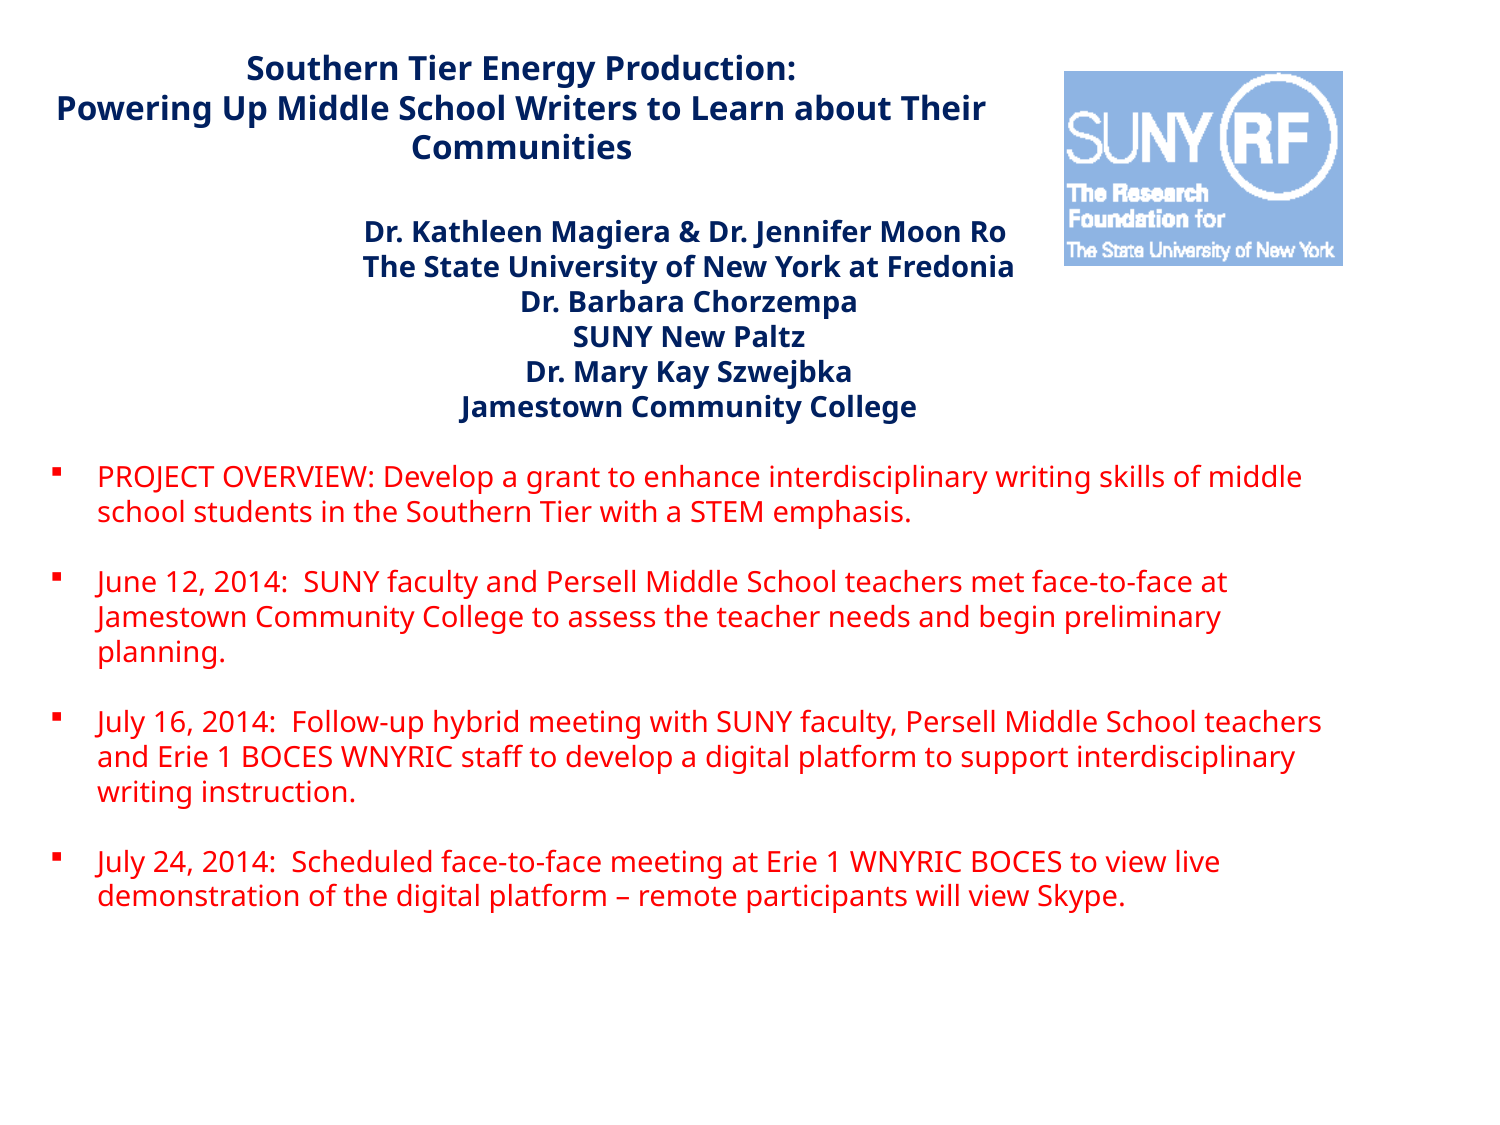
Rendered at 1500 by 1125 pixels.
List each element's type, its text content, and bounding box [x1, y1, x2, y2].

text_box Dr. Kathleen Magiera & Dr. Jennifer Moon Ro The State University of New York at Fredonia Dr. Barbara Chorzempa SUNY New Paltz Dr. Mary Kay Szwejbka Jamestown Community College PROJECT OVERVIEW: Develop a grant to enhance interdisciplinary writing skills of middle school students in the Southern Tier with a STEM emphasis. June 12, 2014: SUNY faculty and Persell Middle School teachers met face-to-face at Jamestown Community College to assess the teacher needs and begin preliminary planning. July 16, 2014: Follow-up hybrid meeting with SUNY faculty, Persell Middle School teachers and Erie 1 BOCES WNYRIC staff to develop a digital platform to support interdisciplinary writing instruction. July 24, 2014: Scheduled face-to-face meeting at Erie 1 WNYRIC BOCES to view live demonstration of the digital platform – remote participants will view Skype. [35, 206, 1343, 1056]
picture [1063, 70, 1344, 267]
text_box Southern Tier Energy Production: Powering Up Middle School Writers to Learn about Their Communities [35, 39, 1009, 174]
